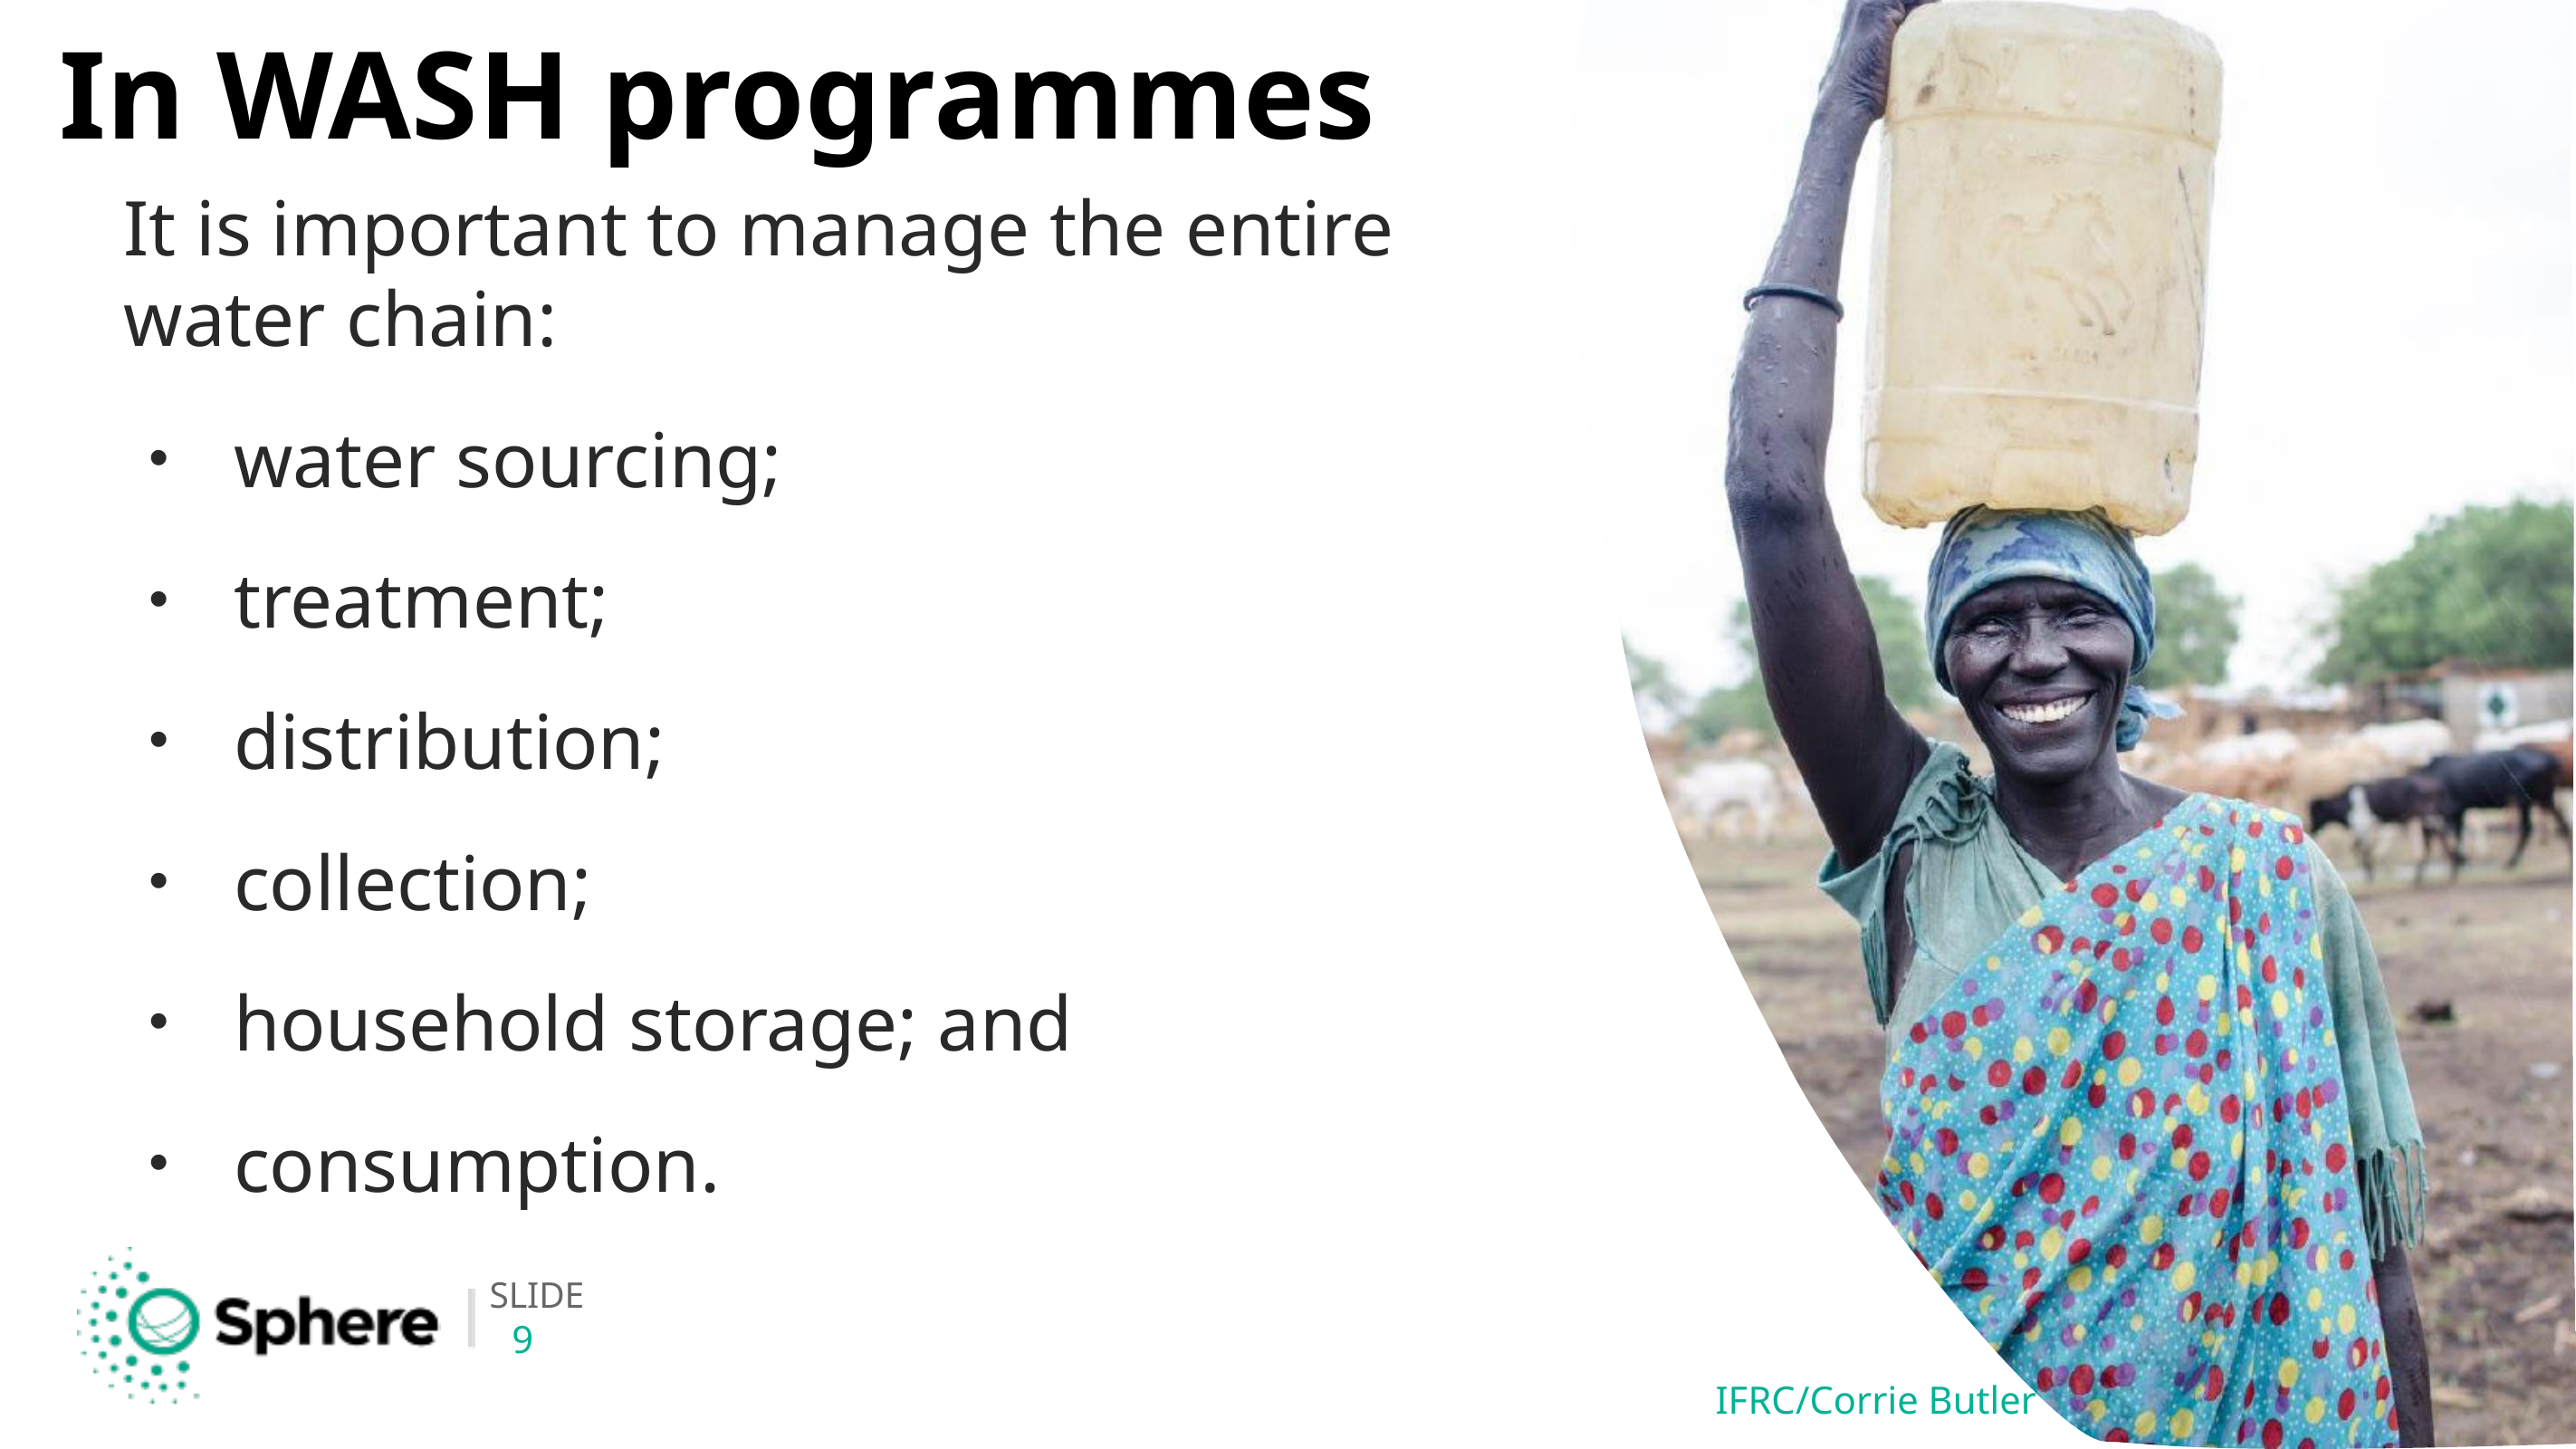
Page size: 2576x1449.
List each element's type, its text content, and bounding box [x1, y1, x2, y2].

slide_number 9 [503, 1307, 568, 1369]
list It is important to manage the entire water chain: water sourcing; treatment; distribution; collection; household storage; and consumption. [115, 172, 1471, 808]
picture [468, 1289, 479, 1349]
title In WASH programmes [51, 10, 1407, 307]
picture [1570, 0, 2576, 1449]
picture [77, 1247, 441, 1406]
